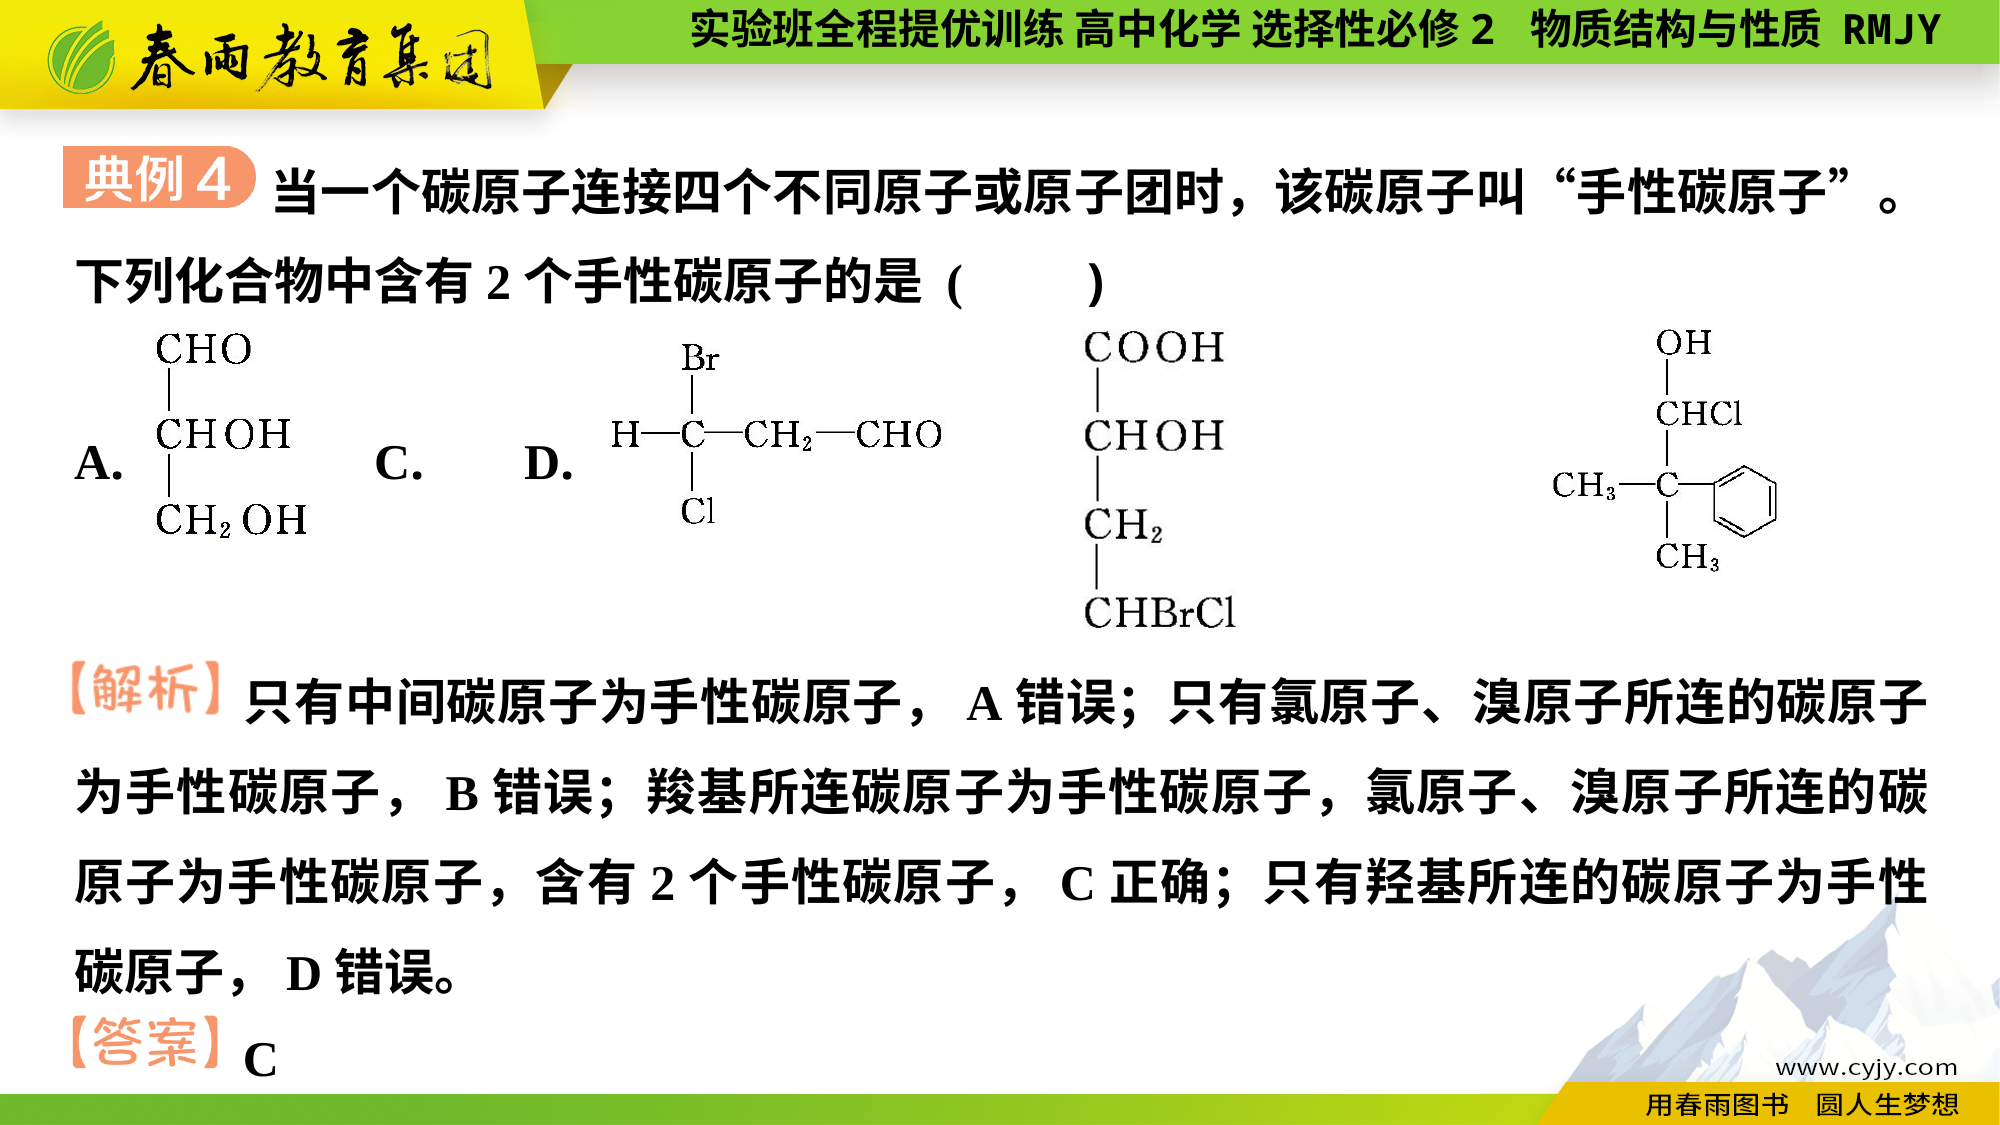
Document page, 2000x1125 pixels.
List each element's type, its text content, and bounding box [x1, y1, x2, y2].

text_box 只有中间碳原子为手性碳原子，A错误；只有氯原子、溴原子所连的碳原子为手性碳原子，B错误；羧基所连碳原子为手性碳原子，氯原子、溴原子所连的碳原子为手性碳原子，含有2个手性碳原子，C正确；只有羟基所连的碳原子为手性碳原子，D错误。 [59, 633, 1944, 1008]
list 当一个碳原子连接四个不同原子或原子团时，该碳原子叫“手性碳原子”。下列化合物中含有2个手性碳原子的是 ( ) A. B. C. D. [59, 122, 1944, 502]
picture [0, 0, 2000, 1125]
text_box C [228, 1008, 1944, 1095]
